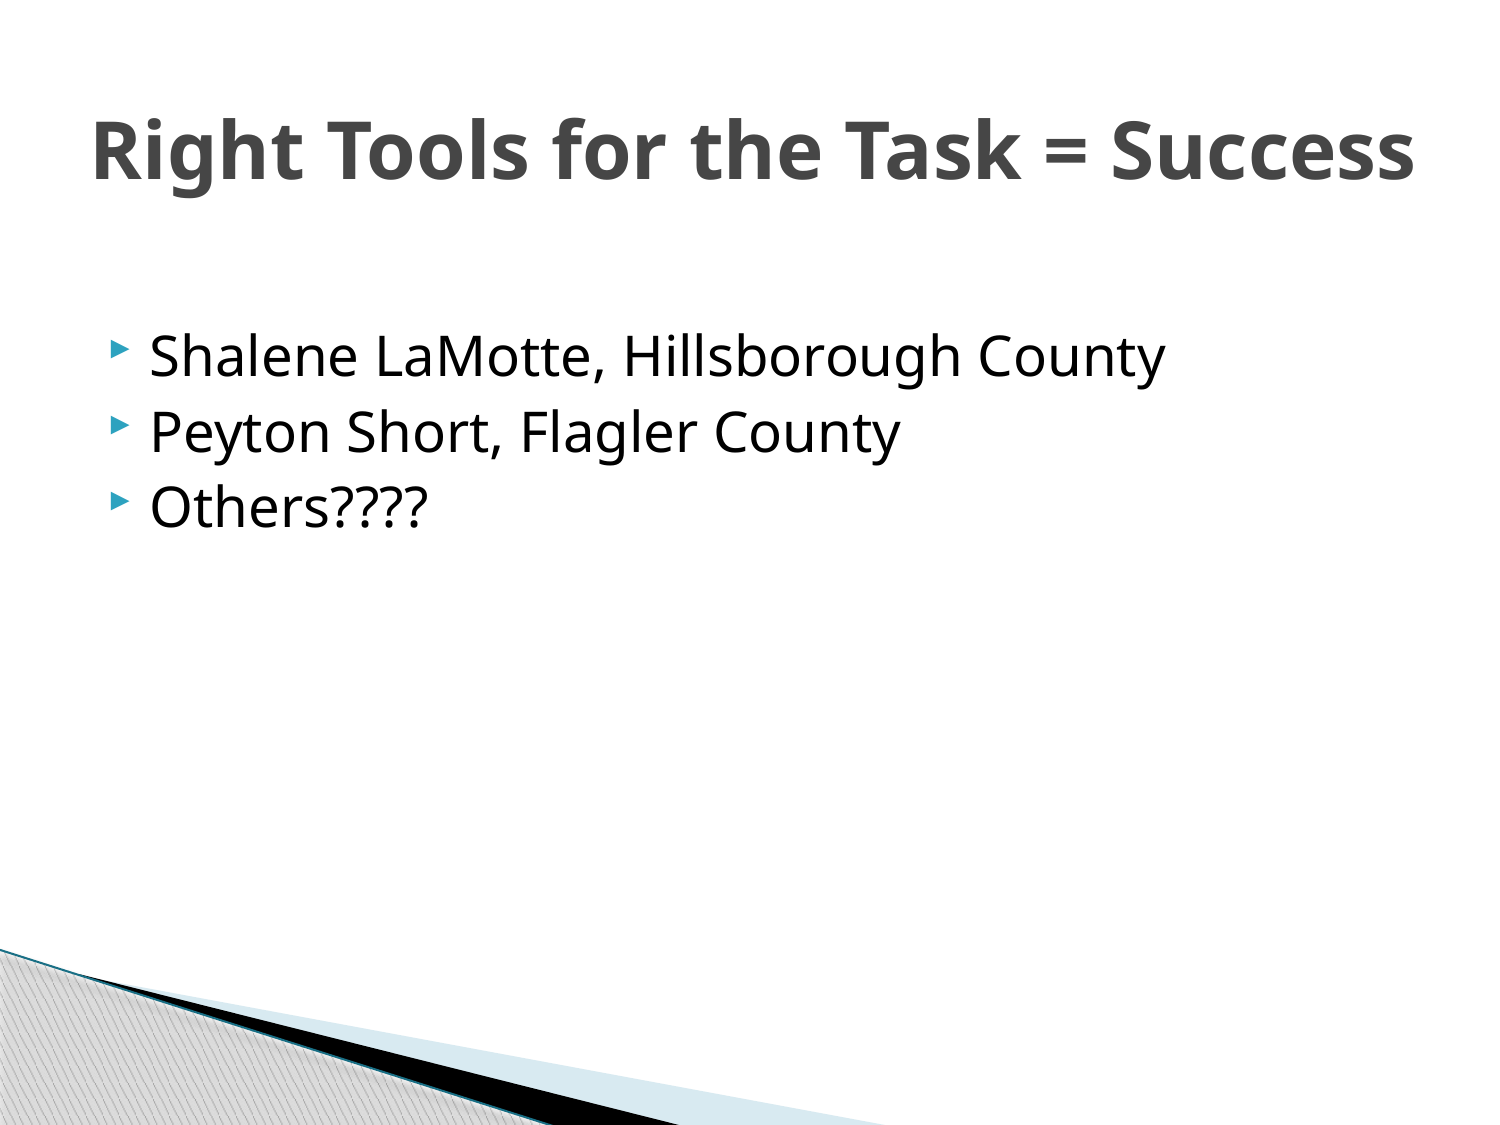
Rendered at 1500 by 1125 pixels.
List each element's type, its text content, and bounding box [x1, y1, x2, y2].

list Shalene LaMotte, Hillsborough County Peyton Short, Flagler County Others???? [75, 312, 1338, 775]
title Right Tools for the Task = Success [75, 45, 1450, 250]
